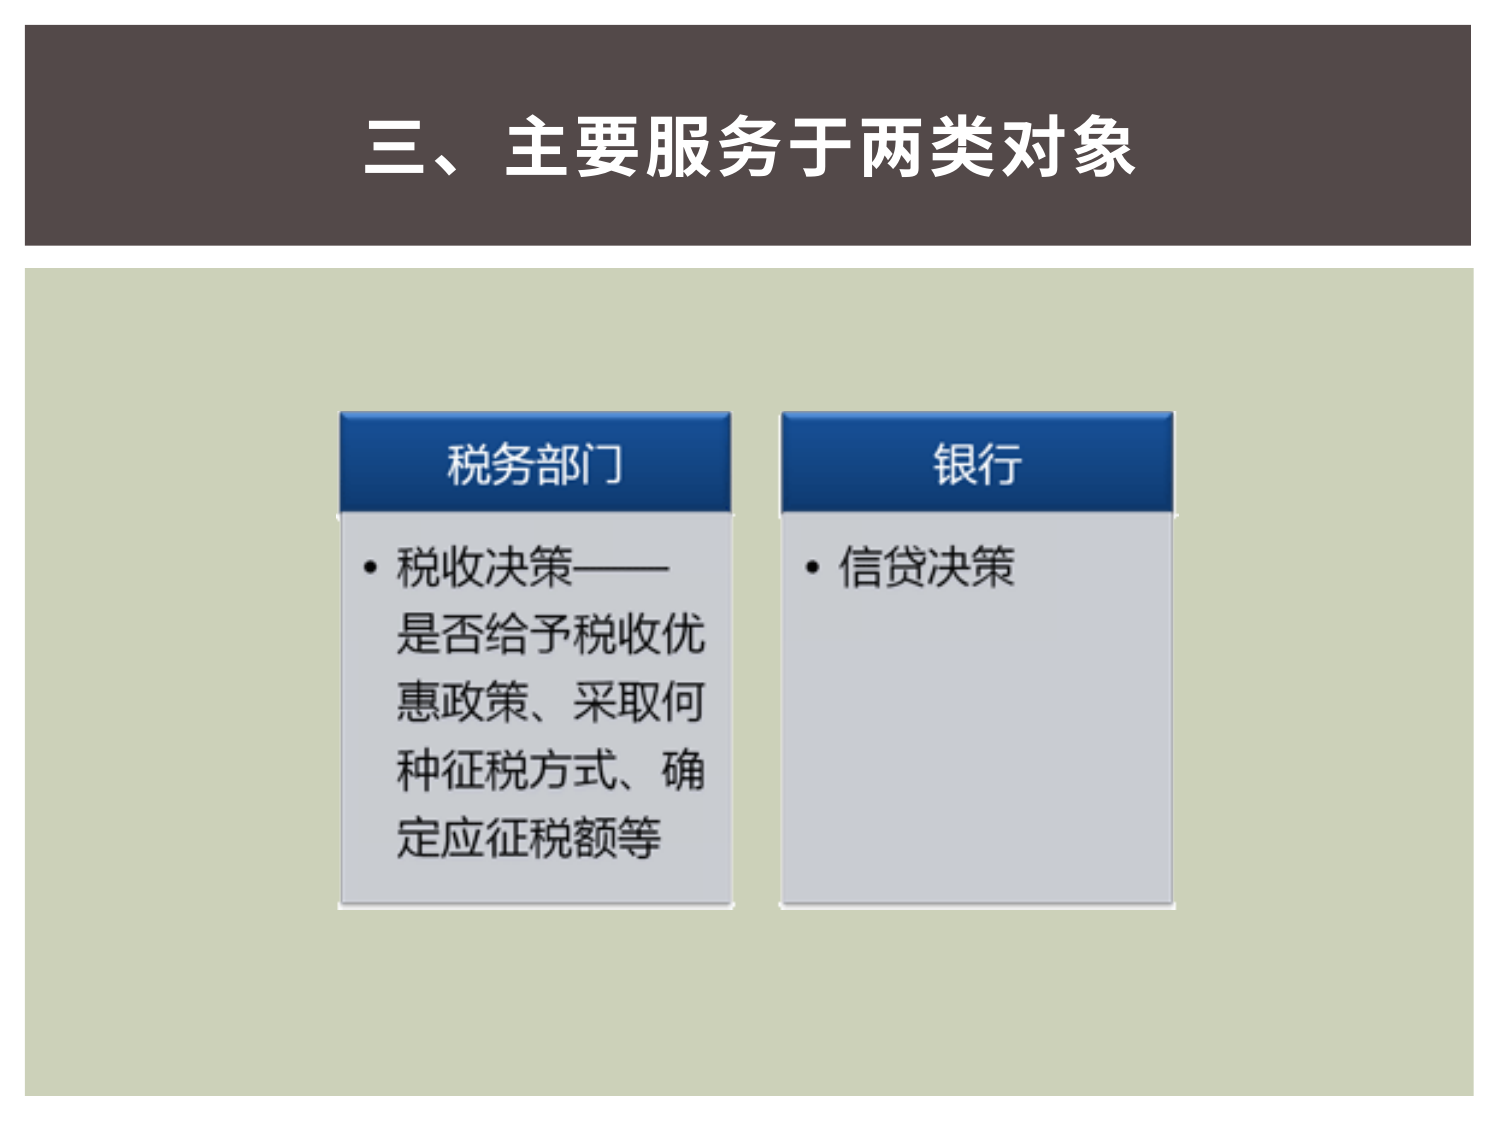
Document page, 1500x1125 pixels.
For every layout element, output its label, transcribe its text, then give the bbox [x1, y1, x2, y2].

title 三、主要服务于两类对象 [62, 58, 1438, 232]
picture [336, 411, 1180, 910]
